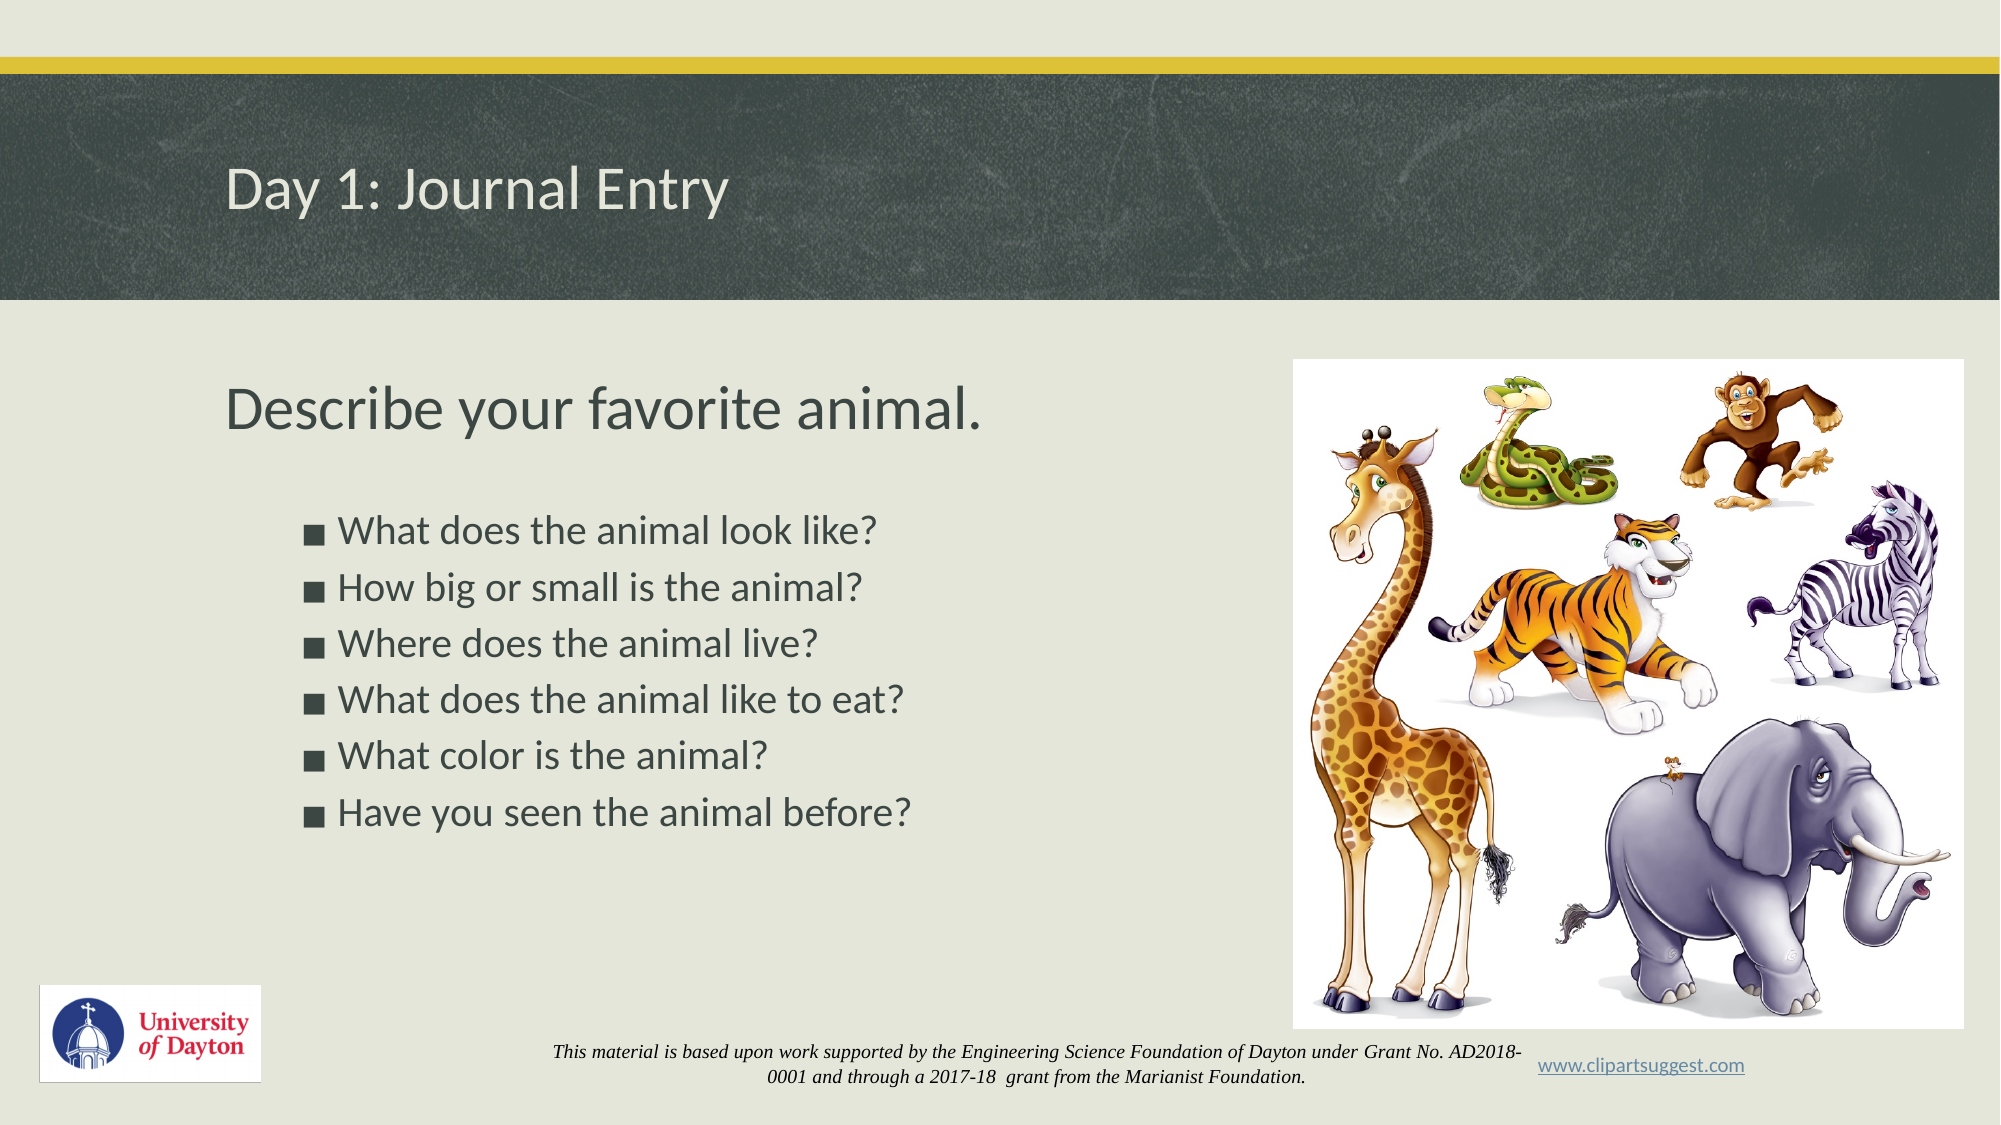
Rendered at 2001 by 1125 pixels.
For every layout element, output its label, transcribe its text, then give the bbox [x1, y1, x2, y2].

title Day 1: Journal Entry [210, 76, 1790, 300]
picture [1293, 359, 1964, 1029]
list Describe your favorite animal. What does the animal look like? How big or small is the animal? Where does the animal live? What does the animal like to eat? What color is the animal? Have you seen the animal before? [210, 359, 1108, 1014]
picture [0, 839, 301, 1125]
picture [0, 74, 2000, 300]
text_box www.clipartsuggest.com [1522, 1044, 1784, 1085]
